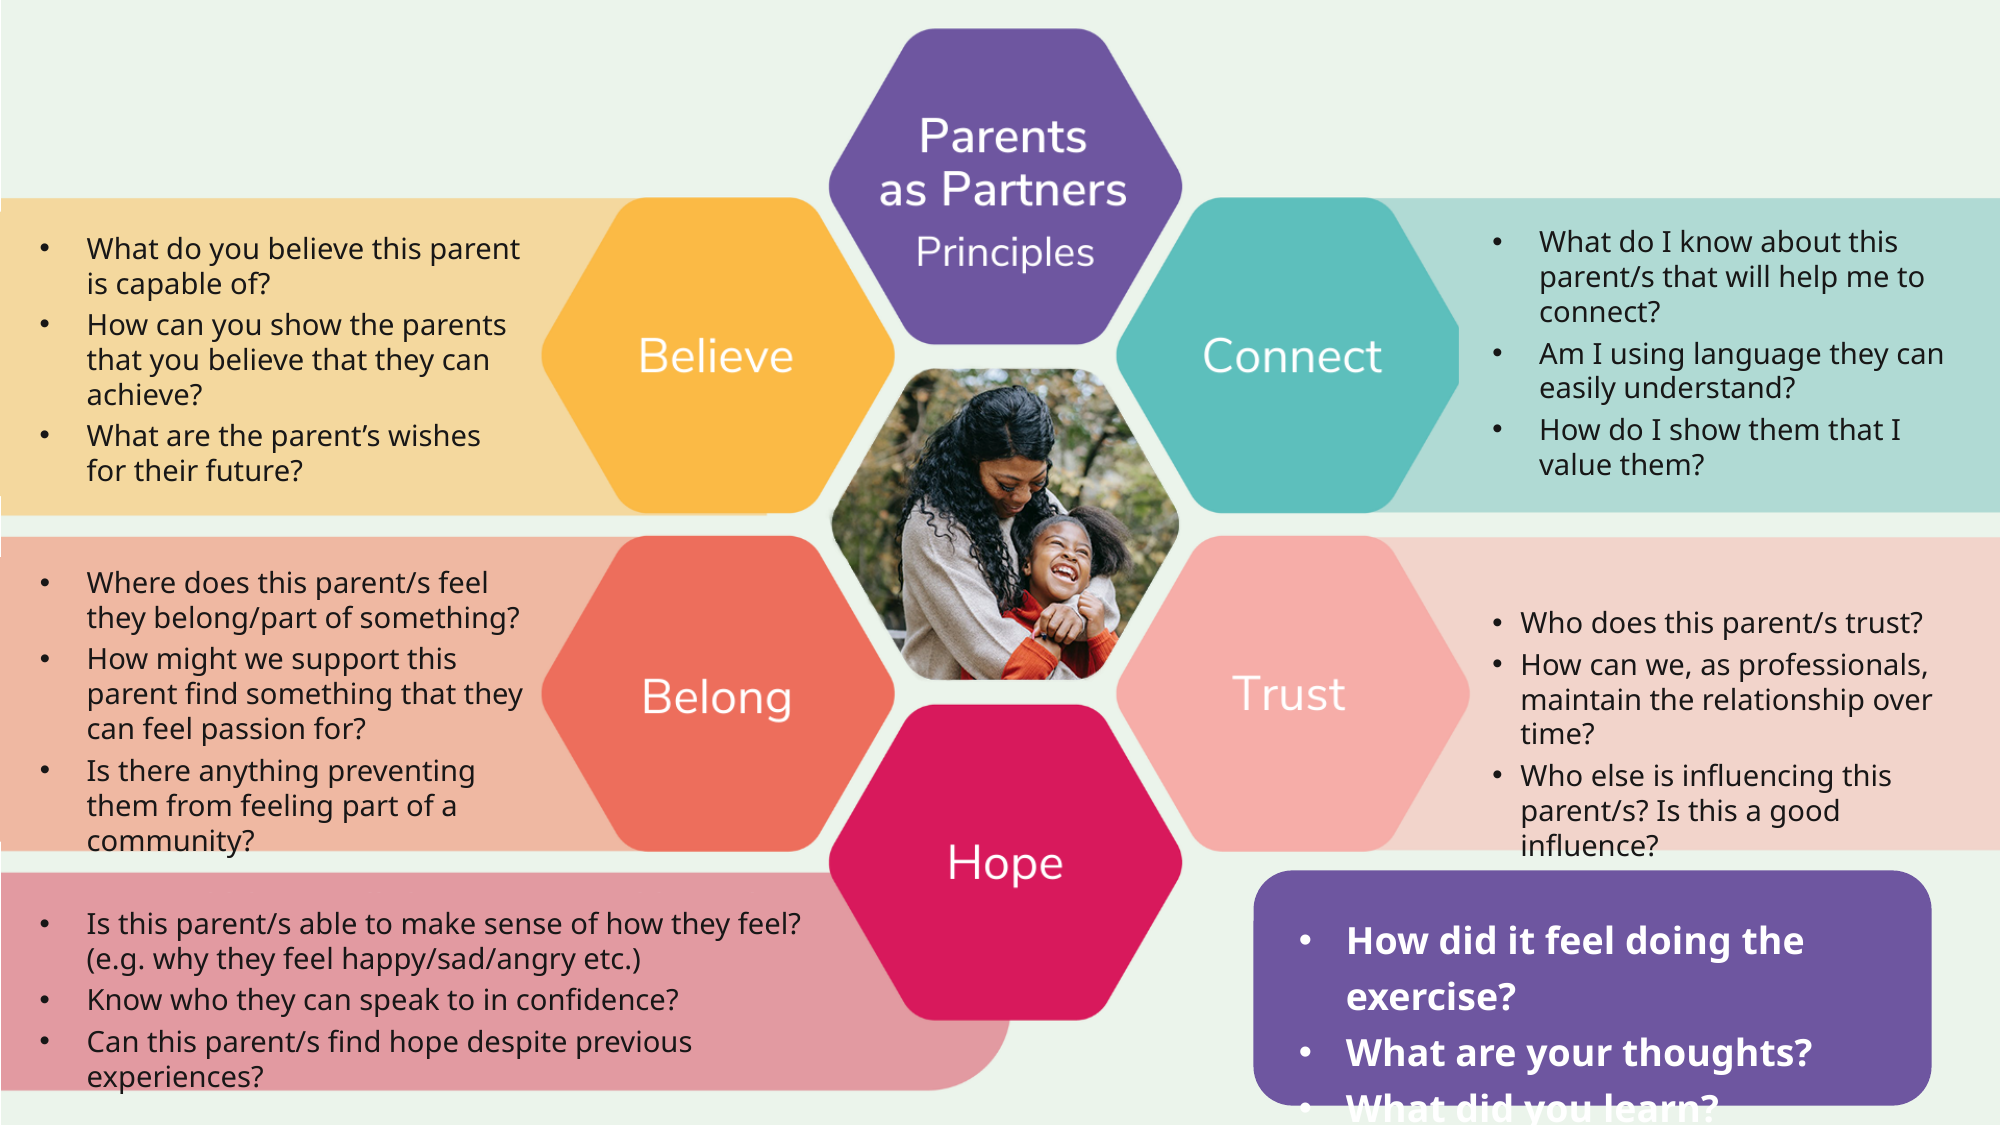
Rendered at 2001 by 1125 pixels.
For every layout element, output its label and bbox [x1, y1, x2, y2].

text_box [1253, 870, 1932, 1106]
picture [0, 0, 2000, 1125]
